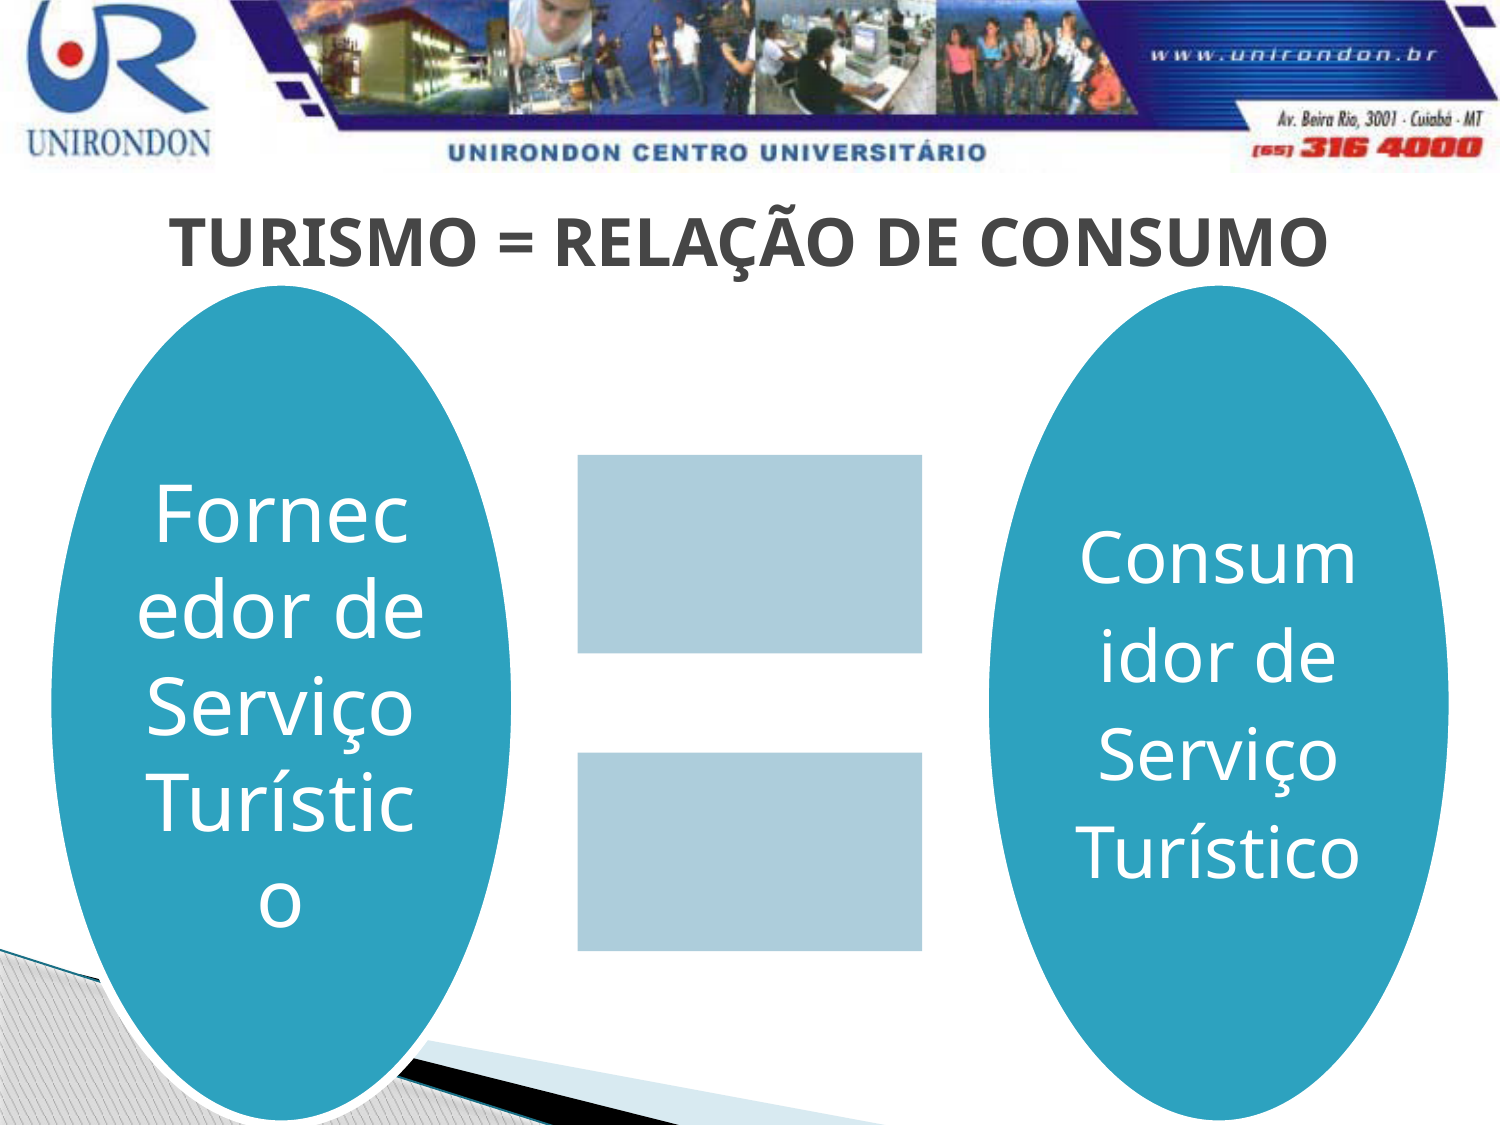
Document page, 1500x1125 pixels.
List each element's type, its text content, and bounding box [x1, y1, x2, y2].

title TURISMO = RELAÇÃO DE CONSUMO [0, 183, 1500, 305]
picture [0, 0, 1500, 174]
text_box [46, 280, 1454, 1125]
